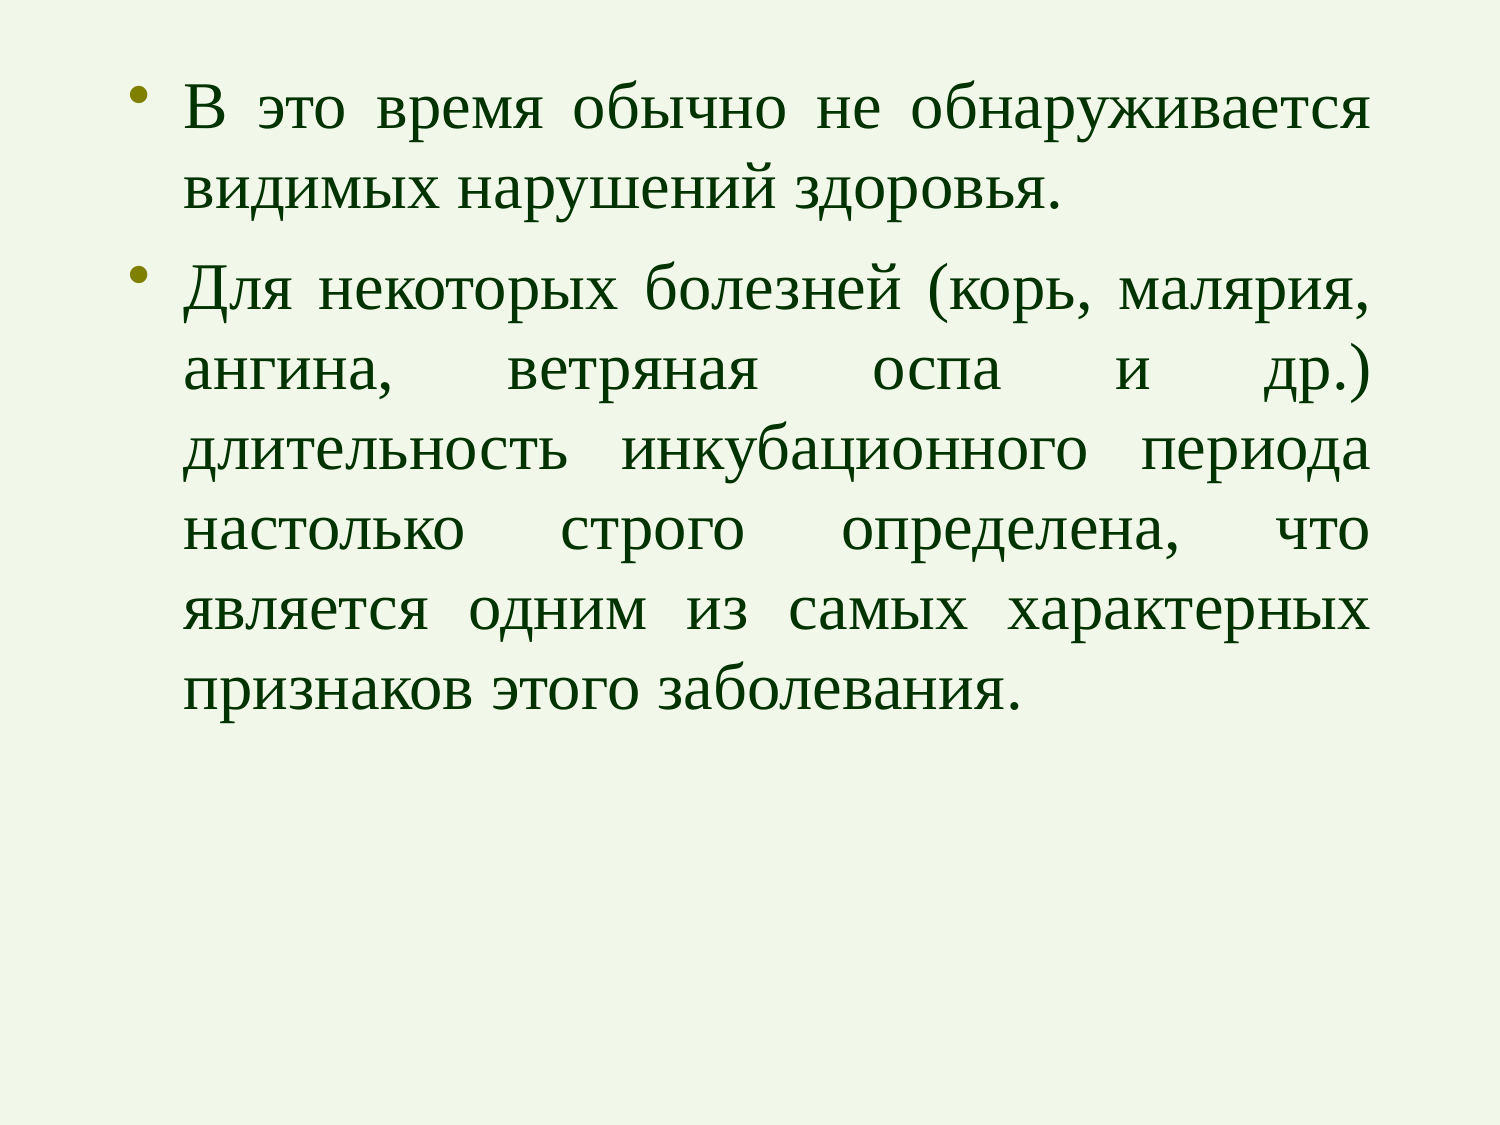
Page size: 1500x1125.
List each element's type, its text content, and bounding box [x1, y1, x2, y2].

list В это время обычно не обнаруживается видимых нарушений здоровья. Для некоторых болезней (корь, малярия, ангина, ветряная оспа и др.) длительность инкубационного периода настолько строго определена, что является одним из самых характерных признаков этого заболевания. [112, 54, 1388, 979]
